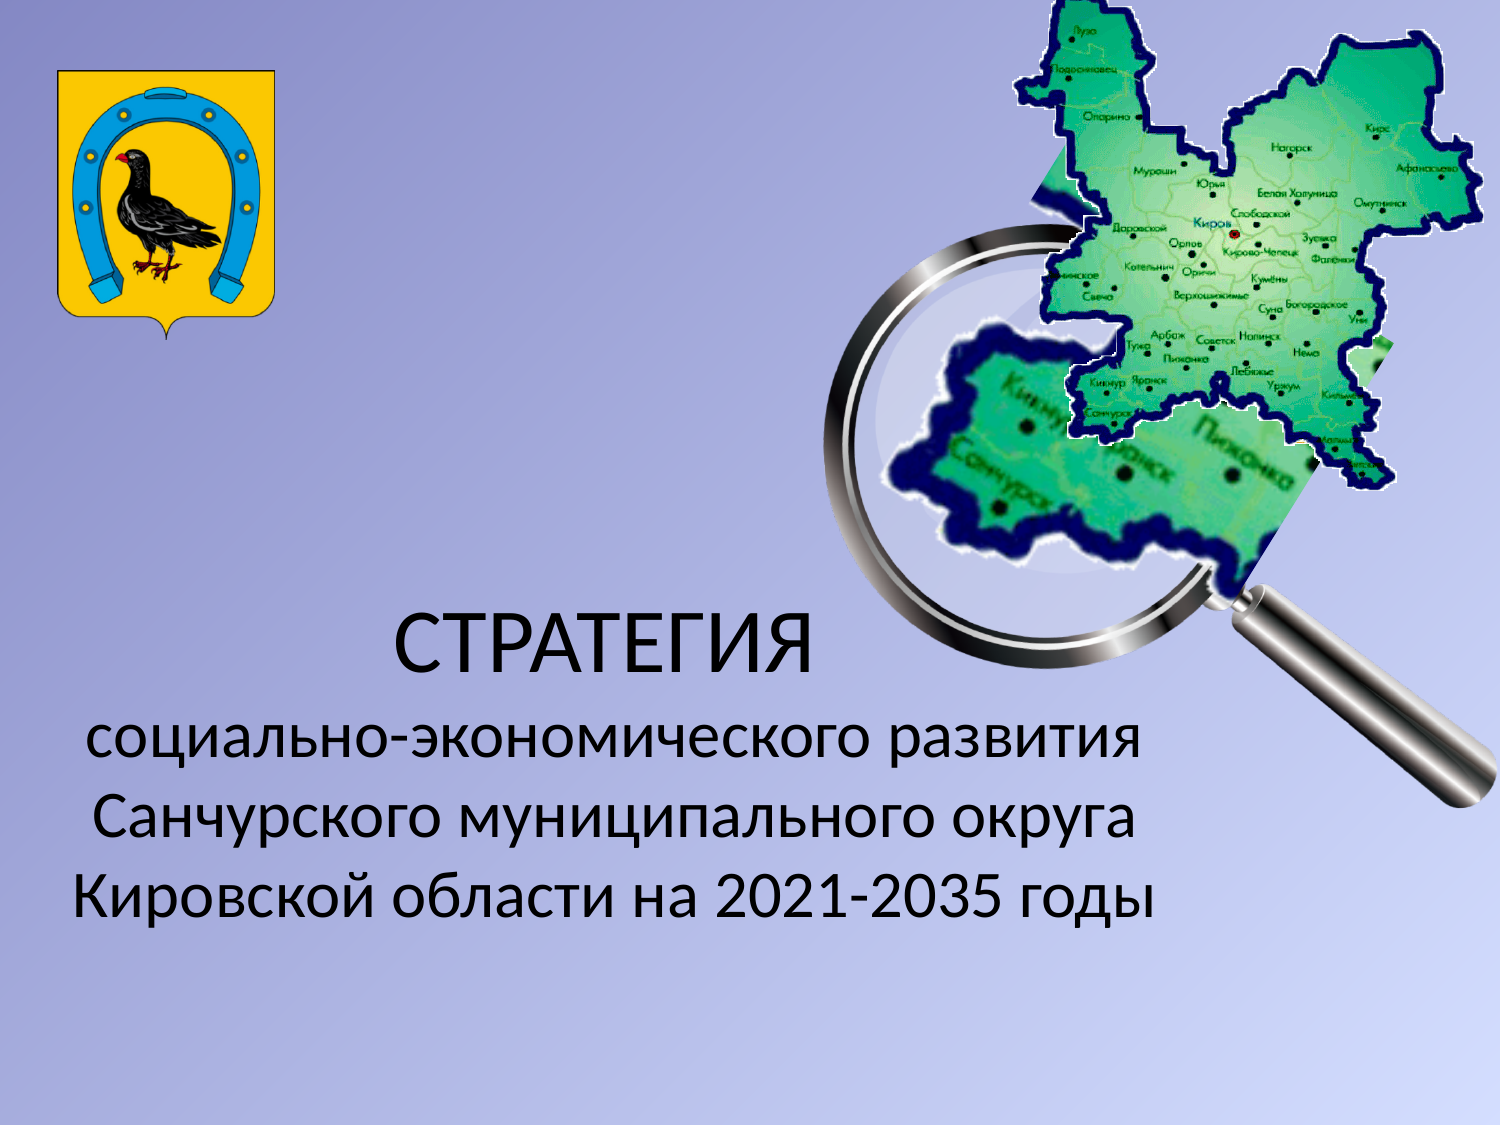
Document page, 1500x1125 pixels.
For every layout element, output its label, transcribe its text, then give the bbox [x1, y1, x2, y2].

picture [56, 70, 275, 341]
title СТРАТЕГИЯ социально-экономического развития Санчурского муниципального округа Кировской области на 2021-2035 годы [0, 445, 1254, 1067]
picture [807, 0, 1500, 847]
